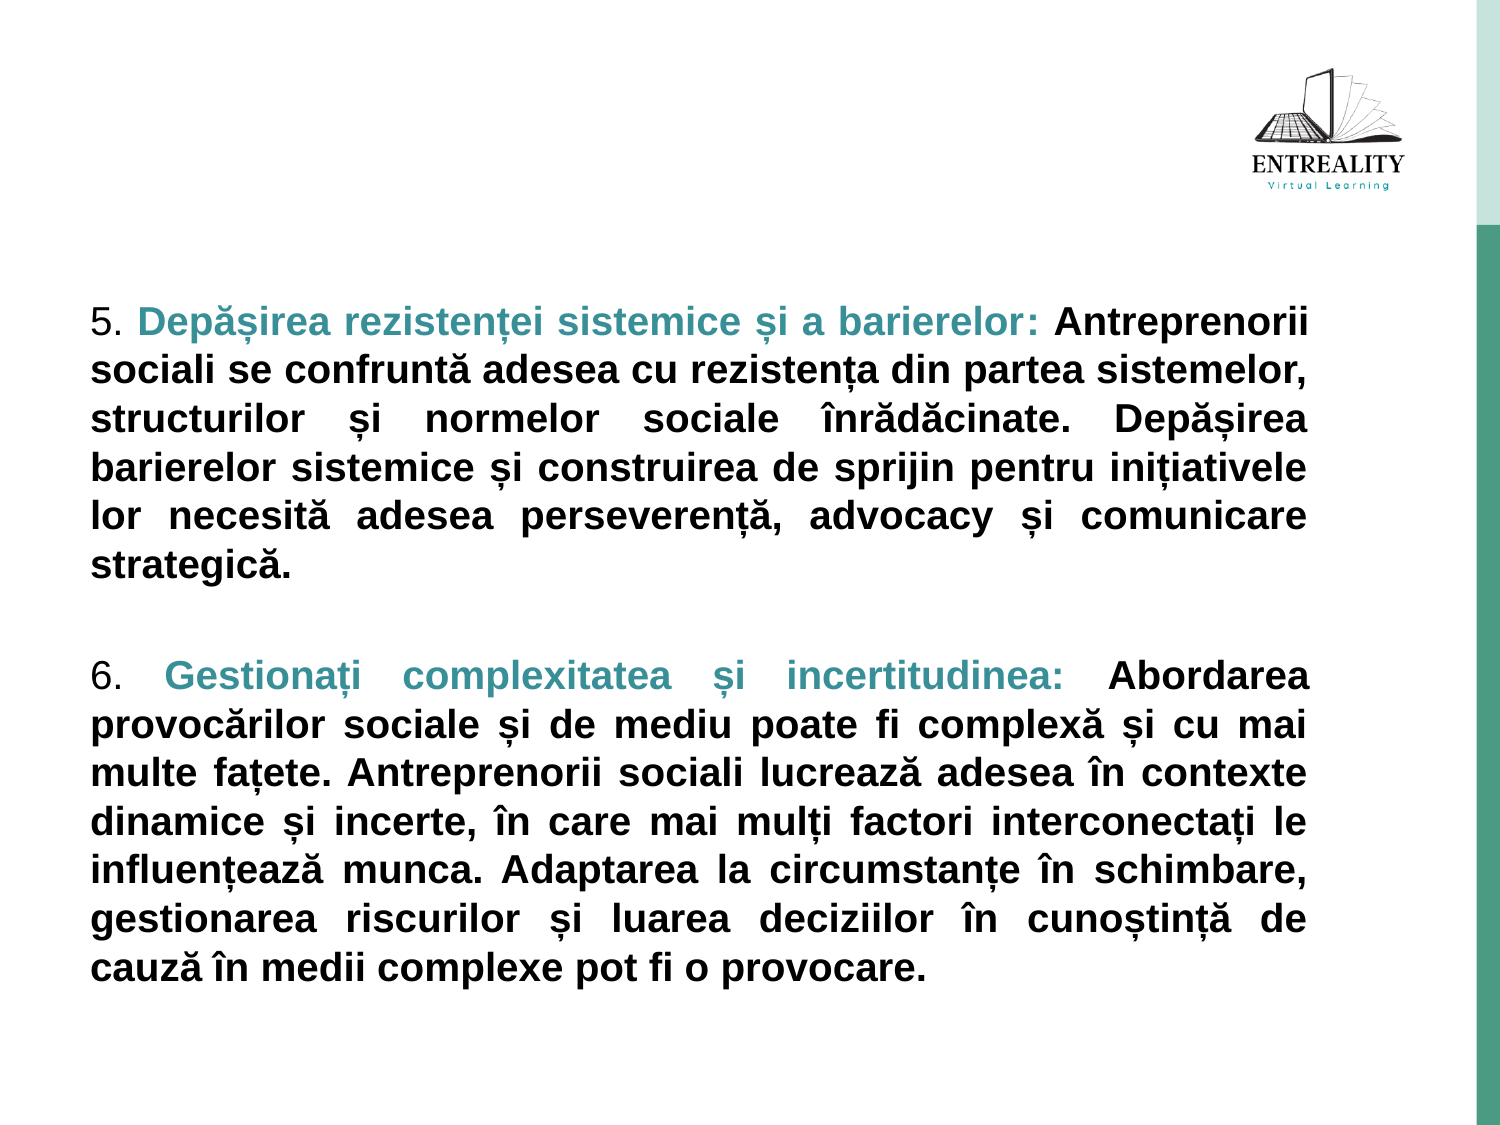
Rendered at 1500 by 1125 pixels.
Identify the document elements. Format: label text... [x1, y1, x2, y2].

picture [1198, 0, 1458, 259]
list 5. Depășirea rezistenței sistemice și a barierelor: Antreprenorii sociali se confruntă adesea cu rezistența din partea sistemelor, structurilor și normelor sociale înrădăcinate. Depășirea barierelor sistemice și construirea de sprijin pentru inițiativele lor necesită adesea perseverență, advocacy și comunicare strategică. 6. Gestionați complexitatea și incertitudinea: Abordarea provocărilor sociale și de mediu poate fi complexă și cu mai multe fațete. Antreprenorii sociali lucrează adesea în contexte dinamice și incerte, în care mai mulți factori interconectați le influențează munca. Adaptarea la circumstanțe în schimbare, gestionarea riscurilor și luarea deciziilor în cunoștință de cauză în medii complexe pot fi o provocare. [75, 287, 1325, 1005]
